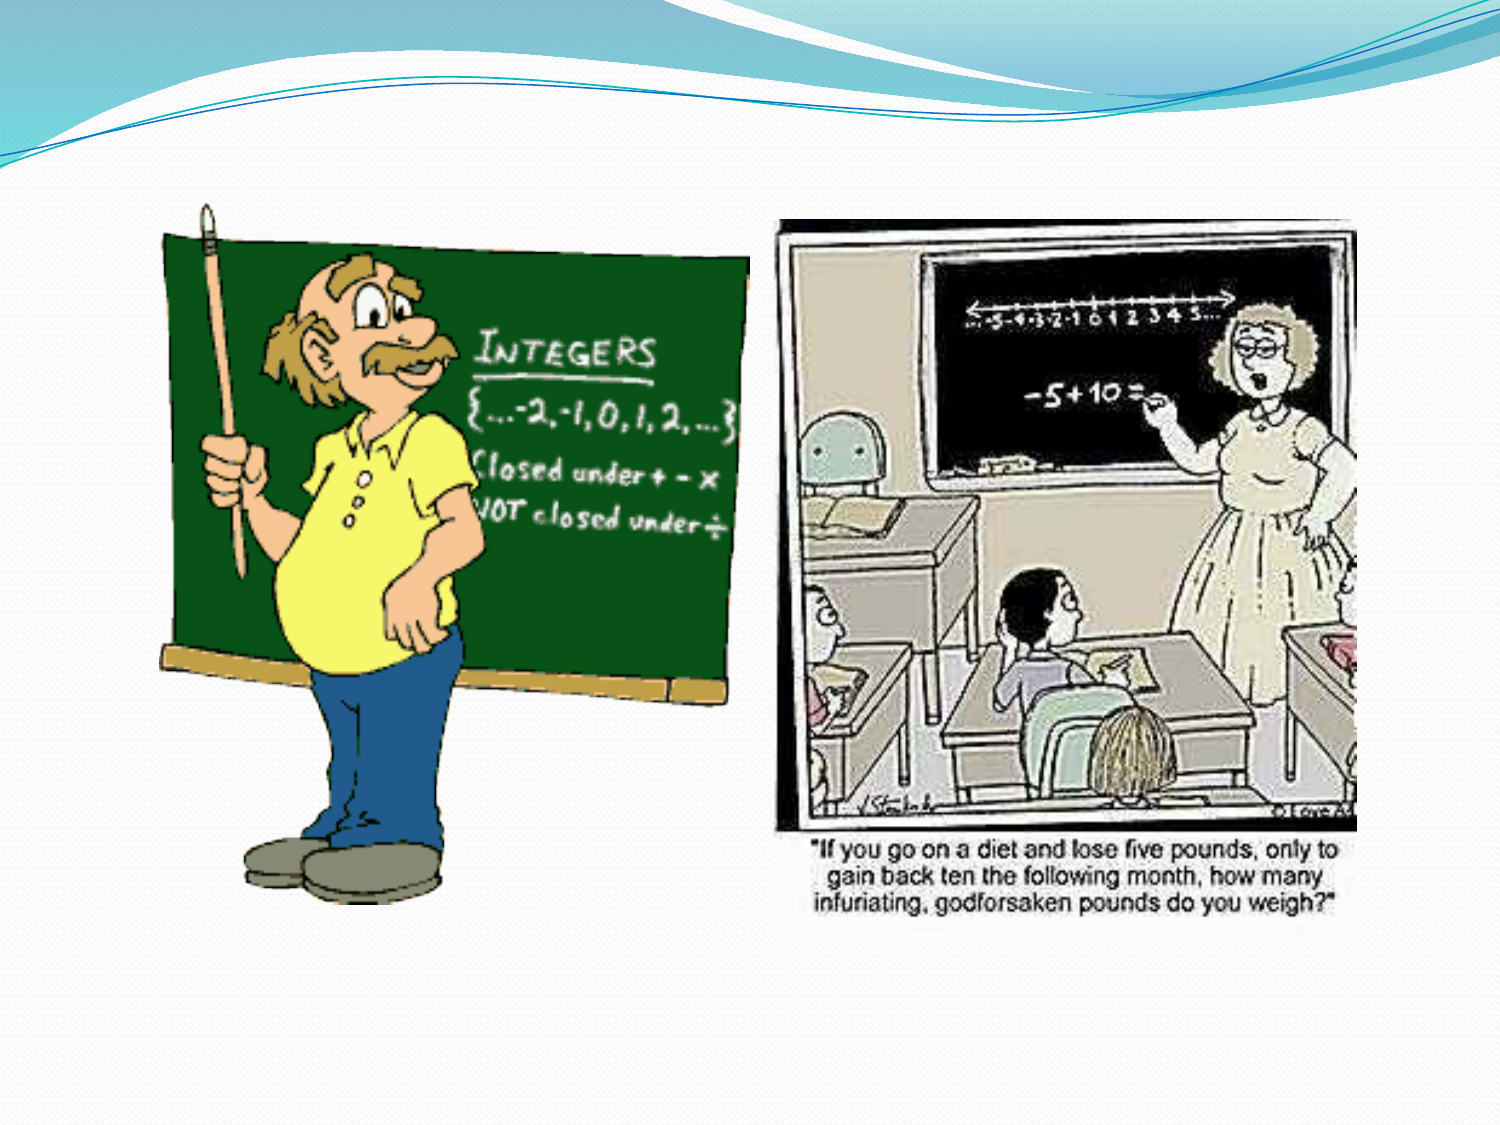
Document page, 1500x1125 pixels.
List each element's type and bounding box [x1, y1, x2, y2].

picture [159, 203, 751, 906]
list [773, 219, 1357, 939]
